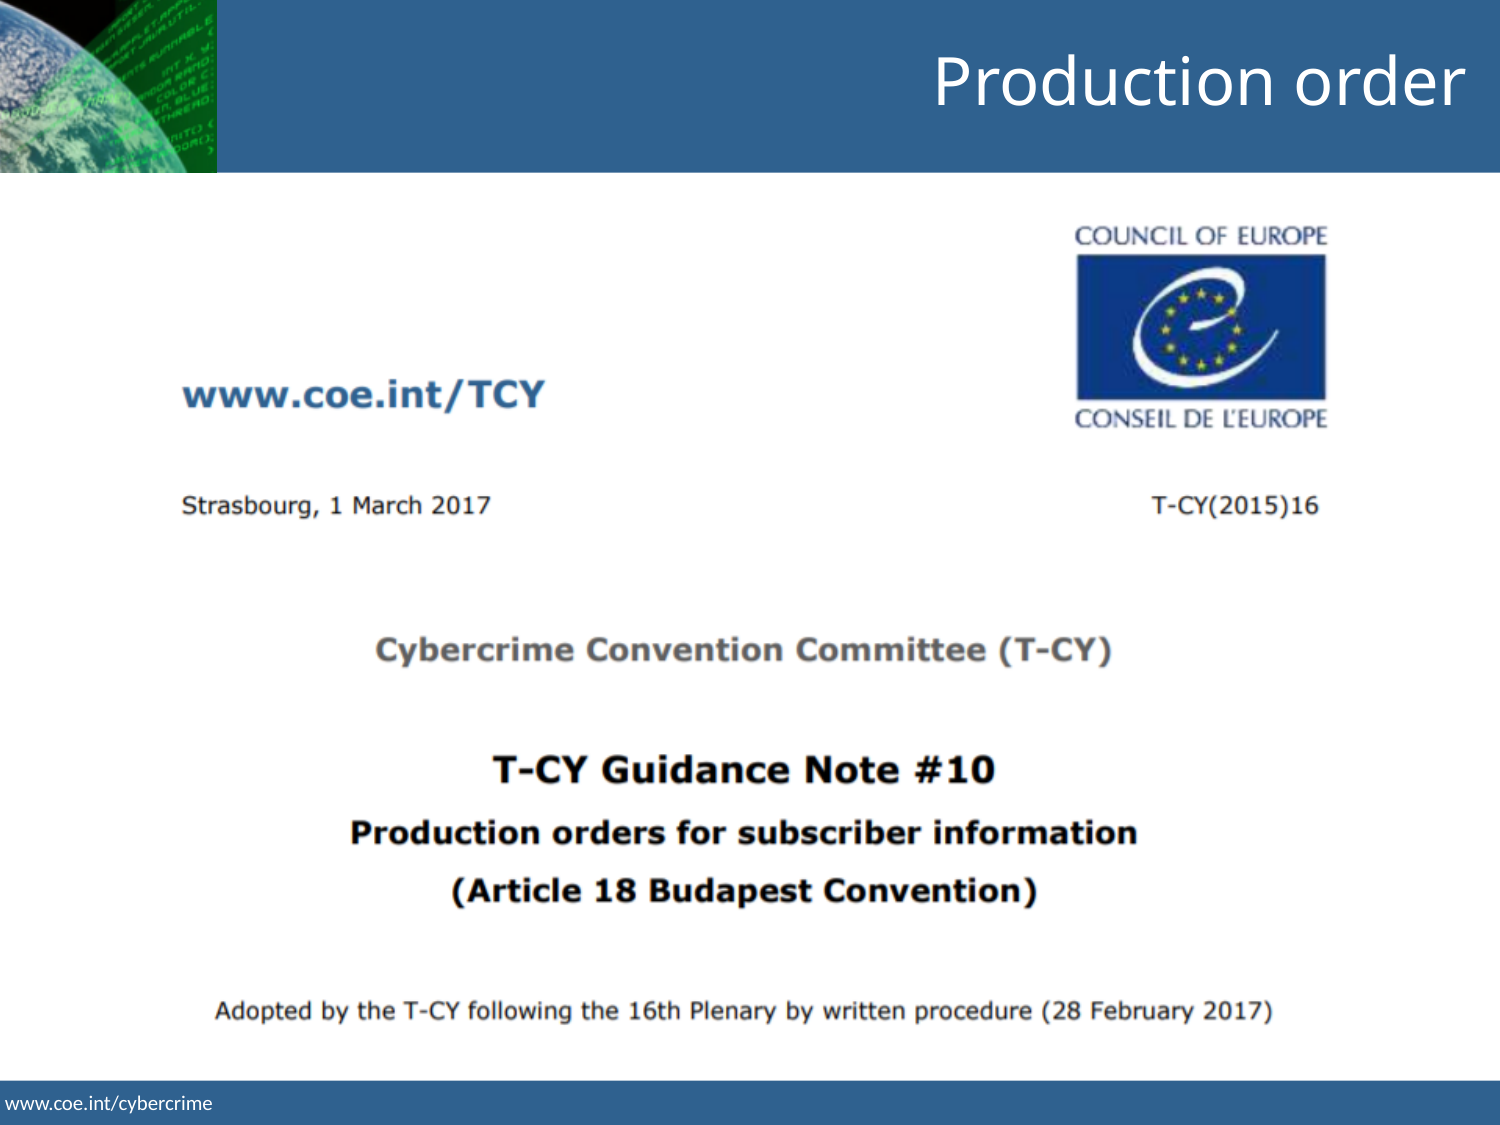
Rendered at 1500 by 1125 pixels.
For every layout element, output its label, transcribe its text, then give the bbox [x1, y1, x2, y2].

picture [129, 187, 1371, 1061]
picture [0, 0, 217, 173]
text_box Production order [230, 31, 1483, 126]
